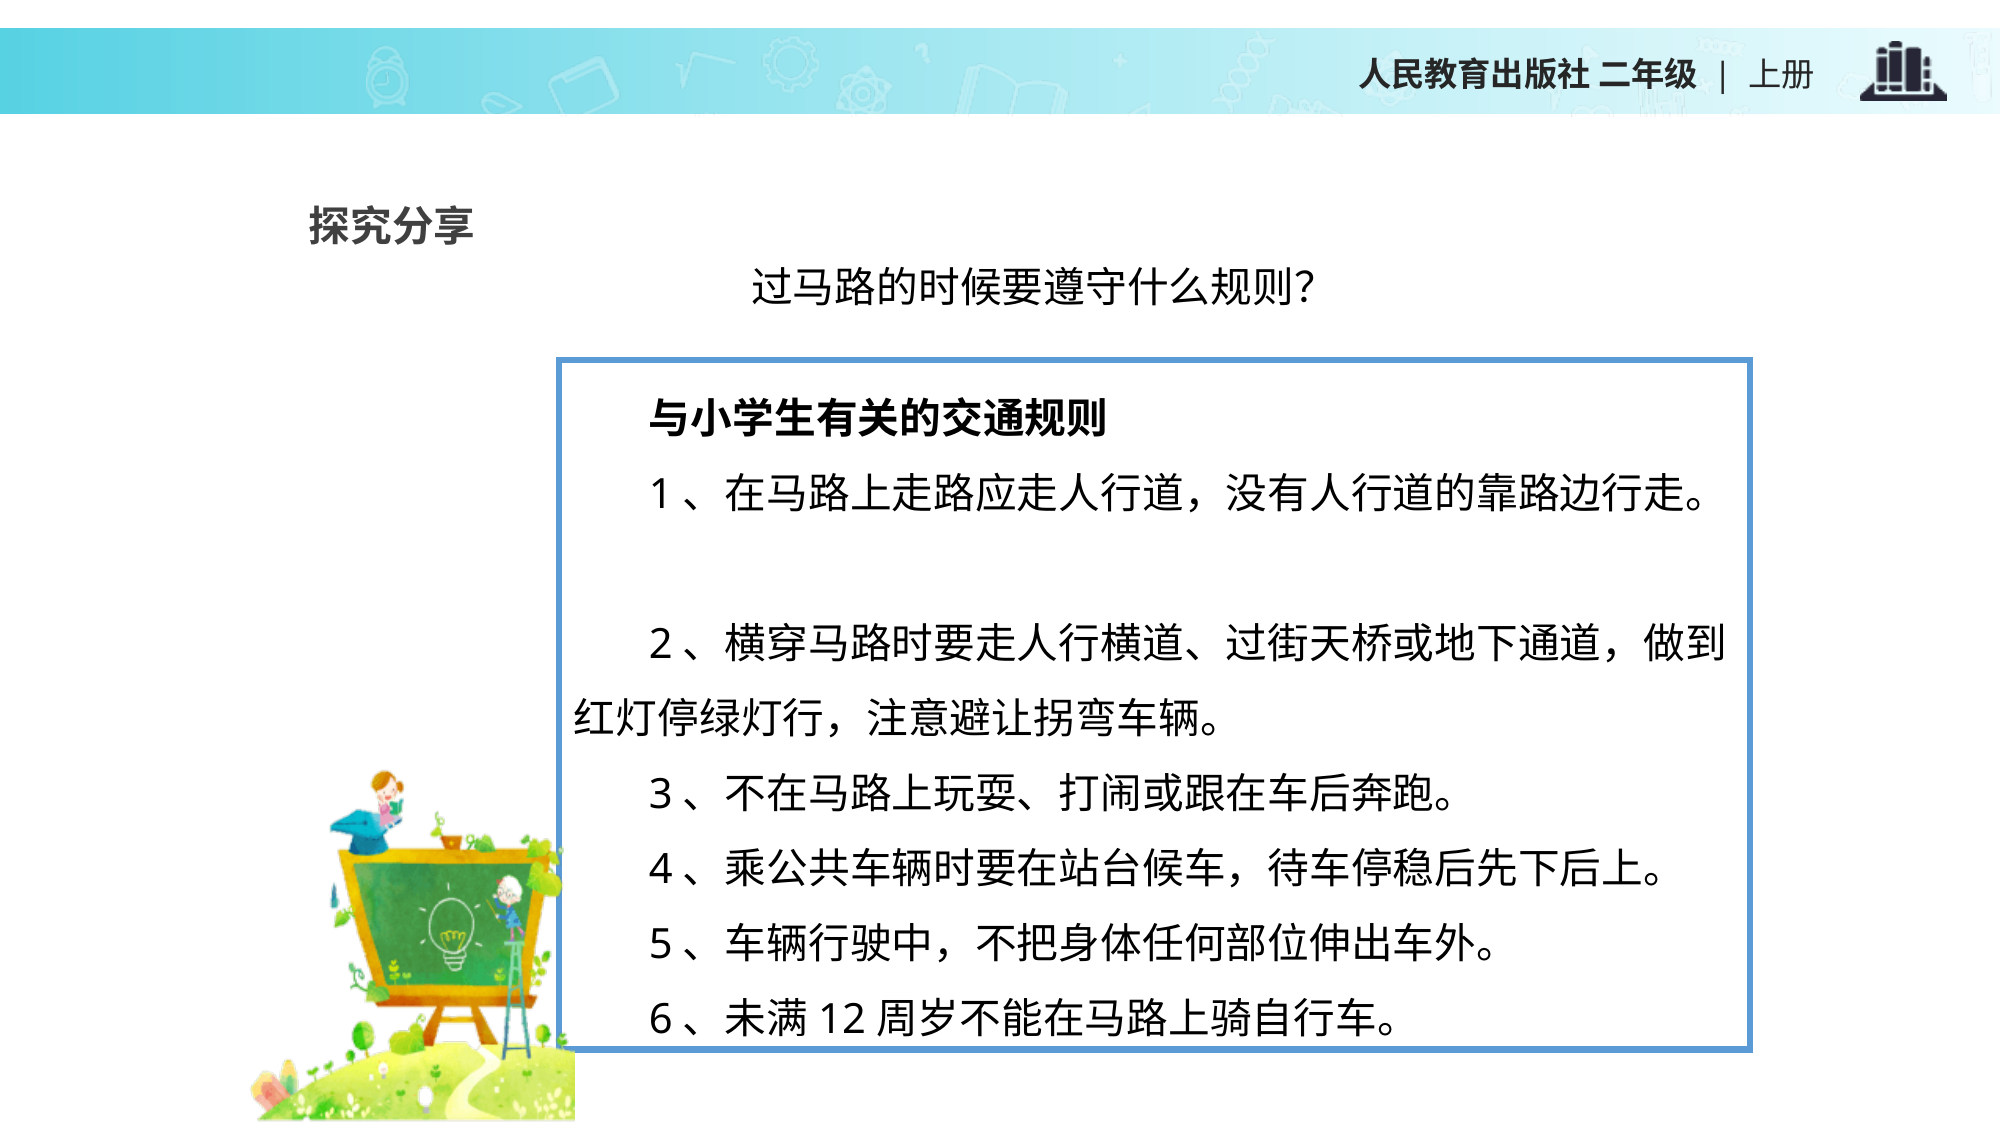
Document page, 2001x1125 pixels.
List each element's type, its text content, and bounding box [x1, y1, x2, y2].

picture [128, 708, 575, 1125]
text_box 与小学生有关的交通规则 1、在马路上走路应走人行道，没有人行道的靠路边行走。 2、横穿马路时要走人行横道、过街天桥或地下通道，做到红灯停绿灯行，注意避让拐弯车辆。 3、不在马路上玩耍、打闹或跟在车后奔跑。 4、乘公共车辆时要在站台候车，待车停稳后先下后上。 5、车辆行驶中，不把身体任何部位伸出车外。 6、未满12周岁不能在马路上骑自行车。 [559, 359, 1750, 1050]
text_box 过马路的时候要遵守什么规则？ [661, 228, 1676, 318]
text_box 探究分享 [293, 192, 491, 257]
picture [366, 31, 2000, 117]
